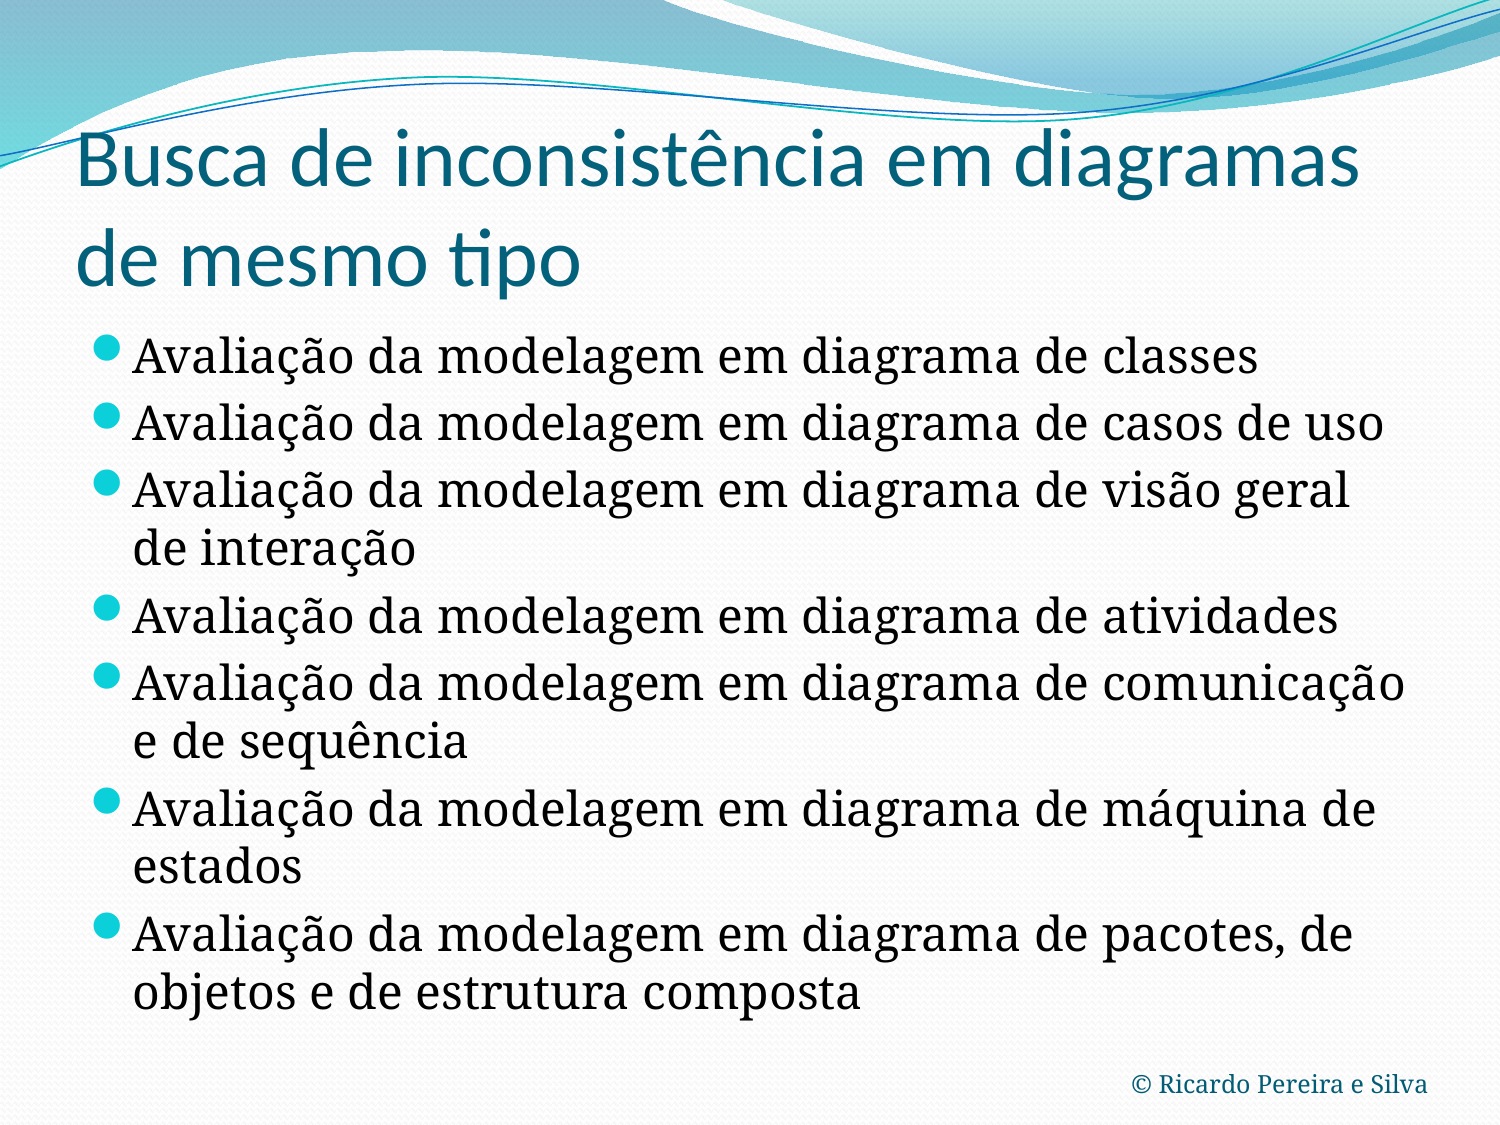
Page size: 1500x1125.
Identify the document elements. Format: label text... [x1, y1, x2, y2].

footer © Ricardo Pereira e Silva [1101, 1042, 1429, 1103]
list Avaliação da modelagem em diagrama de classes Avaliação da modelagem em diagrama de casos de uso Avaliação da modelagem em diagrama de visão geral de interação Avaliação da modelagem em diagrama de atividades Avaliação da modelagem em diagrama de comunicação e de sequência Avaliação da modelagem em diagrama de máquina de estados Avaliação da modelagem em diagrama de pacotes, de objetos e de estrutura composta [75, 317, 1425, 1038]
title Busca de inconsistência em diagramas de mesmo tipo [75, 115, 1425, 303]
